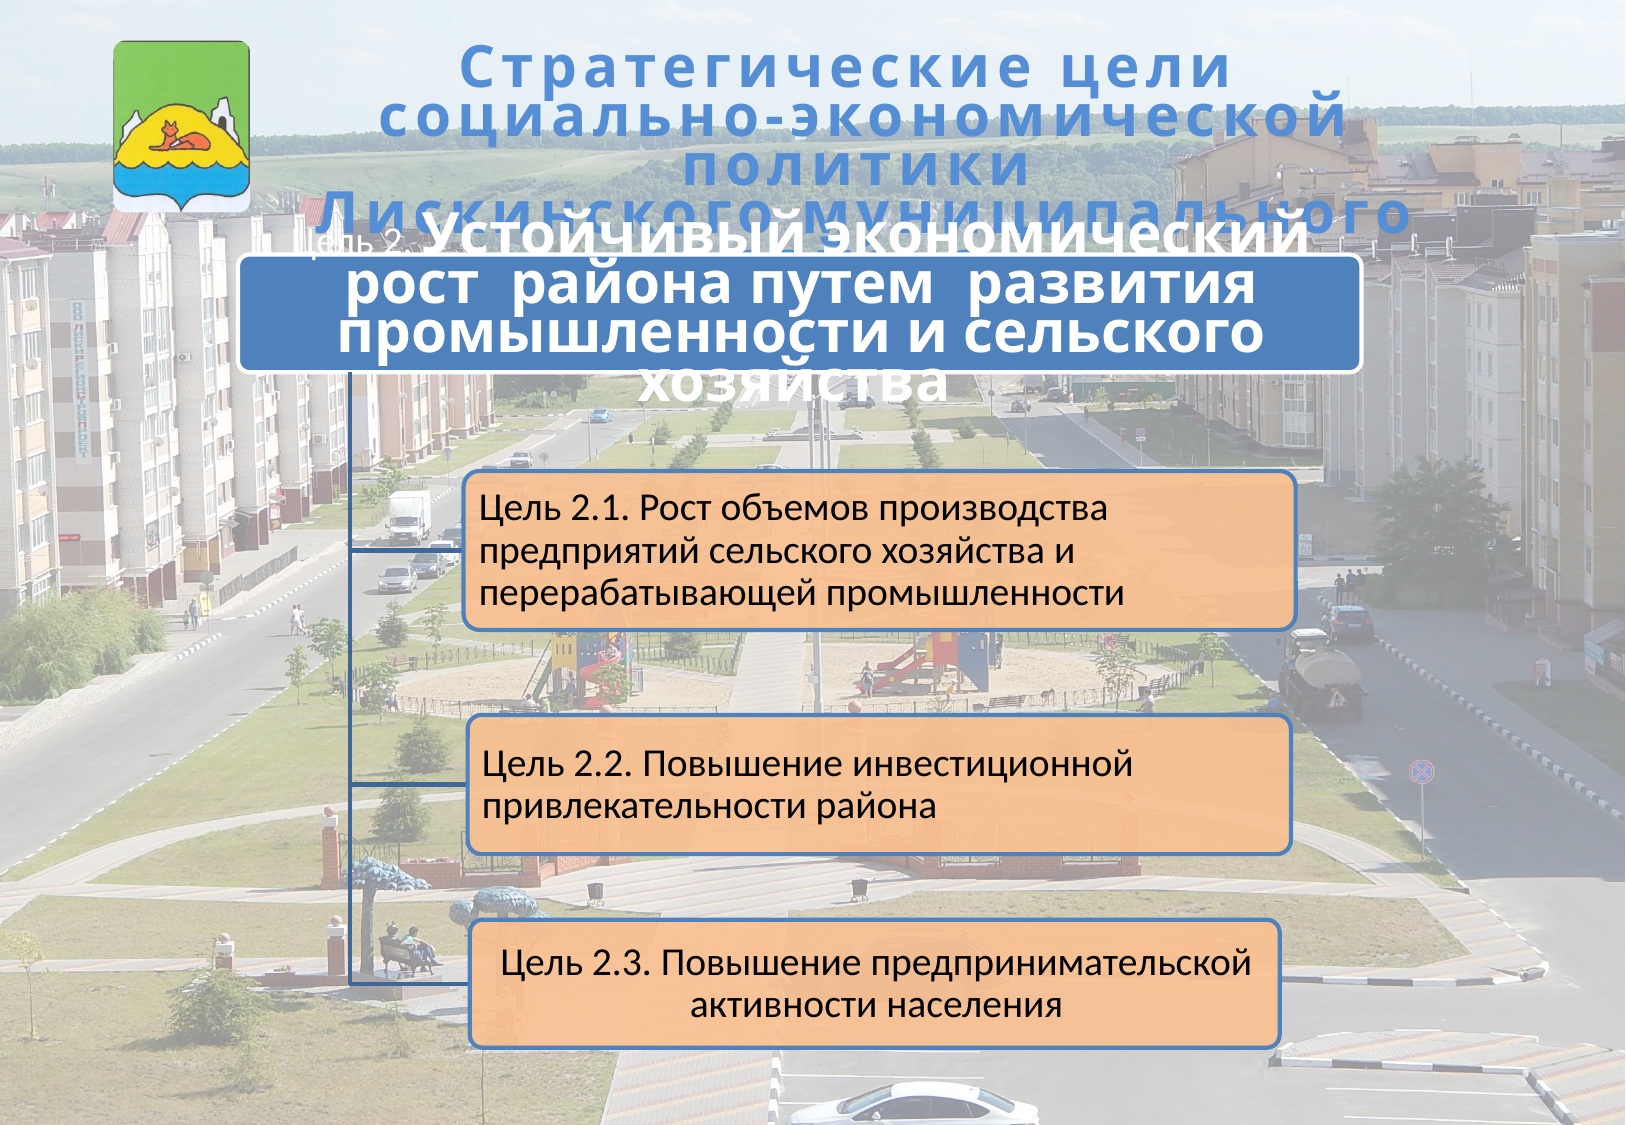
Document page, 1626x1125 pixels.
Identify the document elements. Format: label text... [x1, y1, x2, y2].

text_box Стратегические цели социально-экономической политики Лискинского муниципального района на период до 2035 года [181, 40, 1553, 251]
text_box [32, 254, 1569, 1095]
table_cell [0, 0, 1625, 1125]
picture [113, 40, 251, 213]
